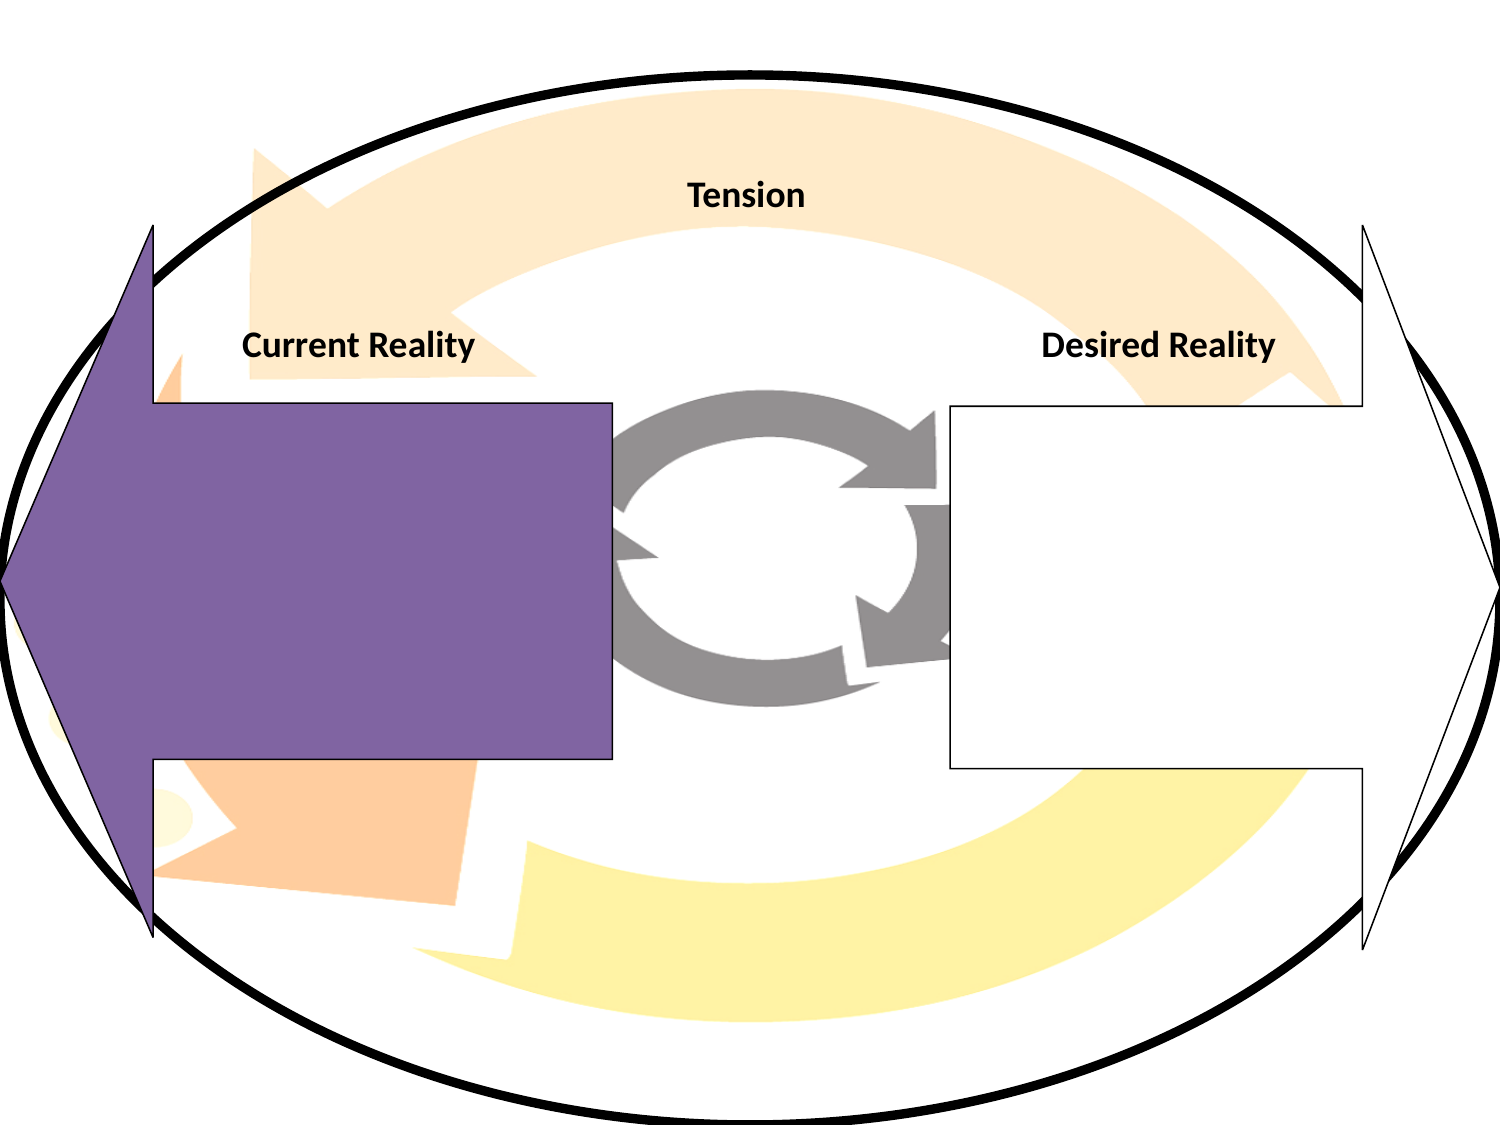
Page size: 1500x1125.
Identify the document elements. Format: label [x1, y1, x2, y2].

text_box [0, 74, 1500, 1125]
